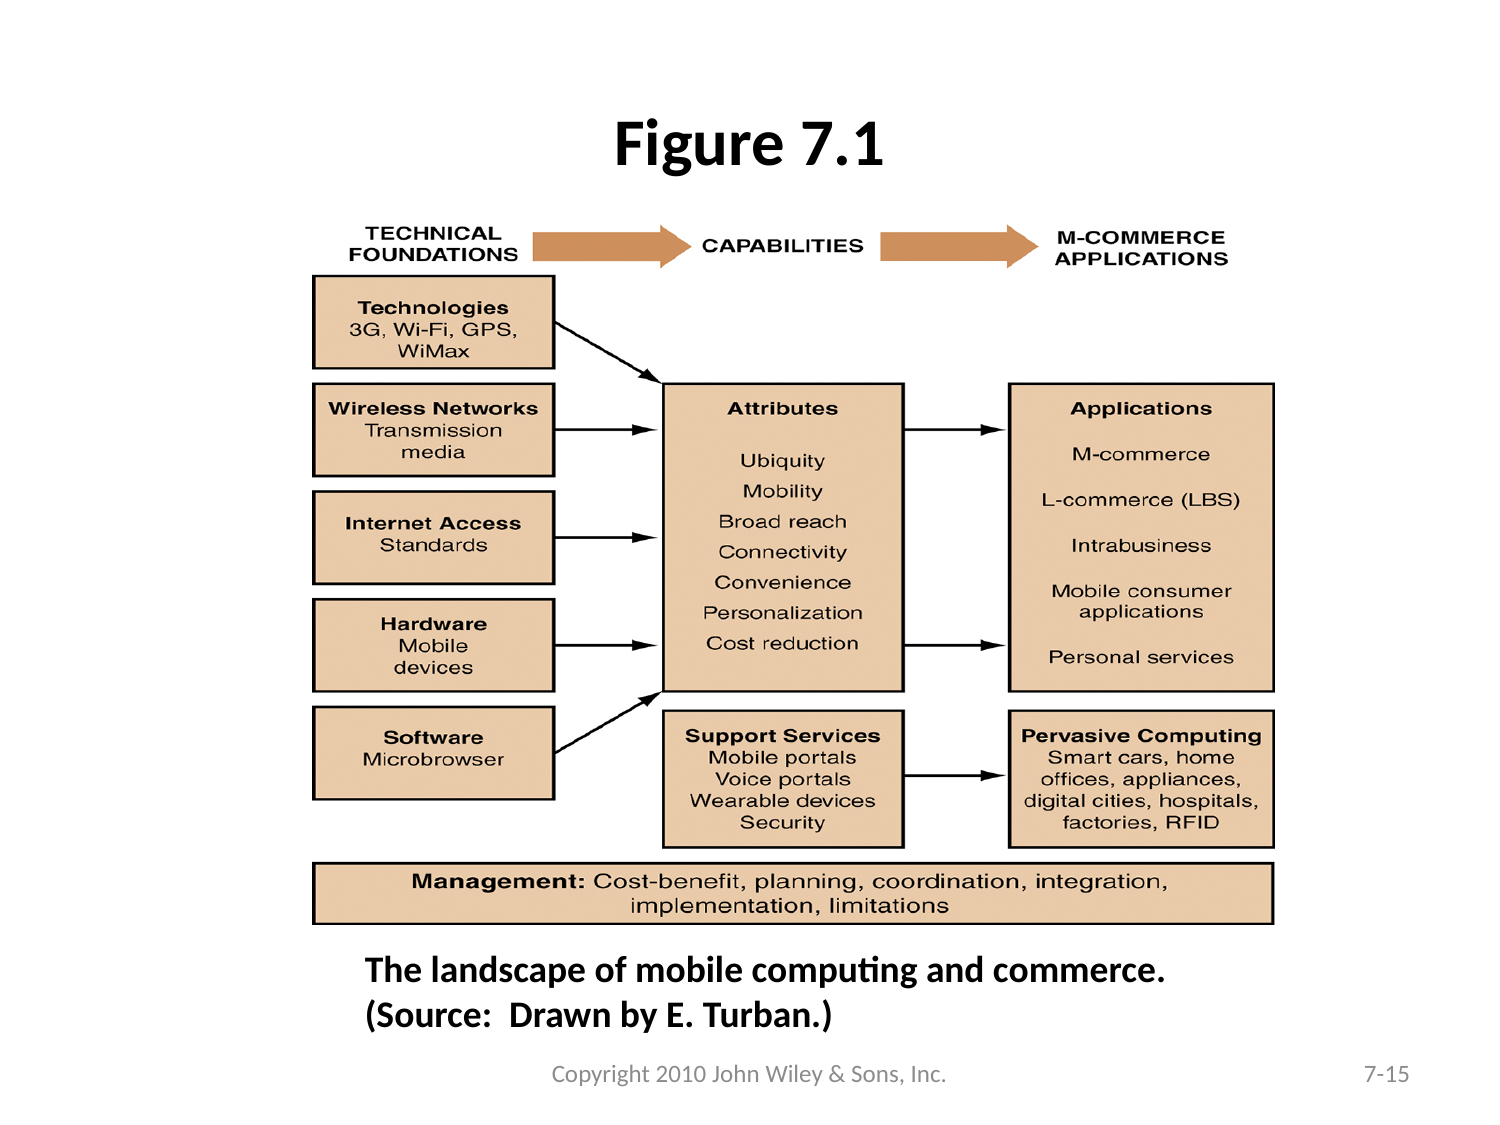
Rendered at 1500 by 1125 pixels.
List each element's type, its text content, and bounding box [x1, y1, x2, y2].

text_box The landscape of mobile computing and commerce. (Source: Drawn by E. Turban.) [349, 937, 1188, 1043]
slide_number 7-15 [1074, 1042, 1425, 1103]
footer Copyright 2010 John Wiley & Sons, Inc. [512, 1043, 988, 1103]
picture [312, 224, 1276, 926]
title Figure 7.1 [75, 45, 1425, 233]
